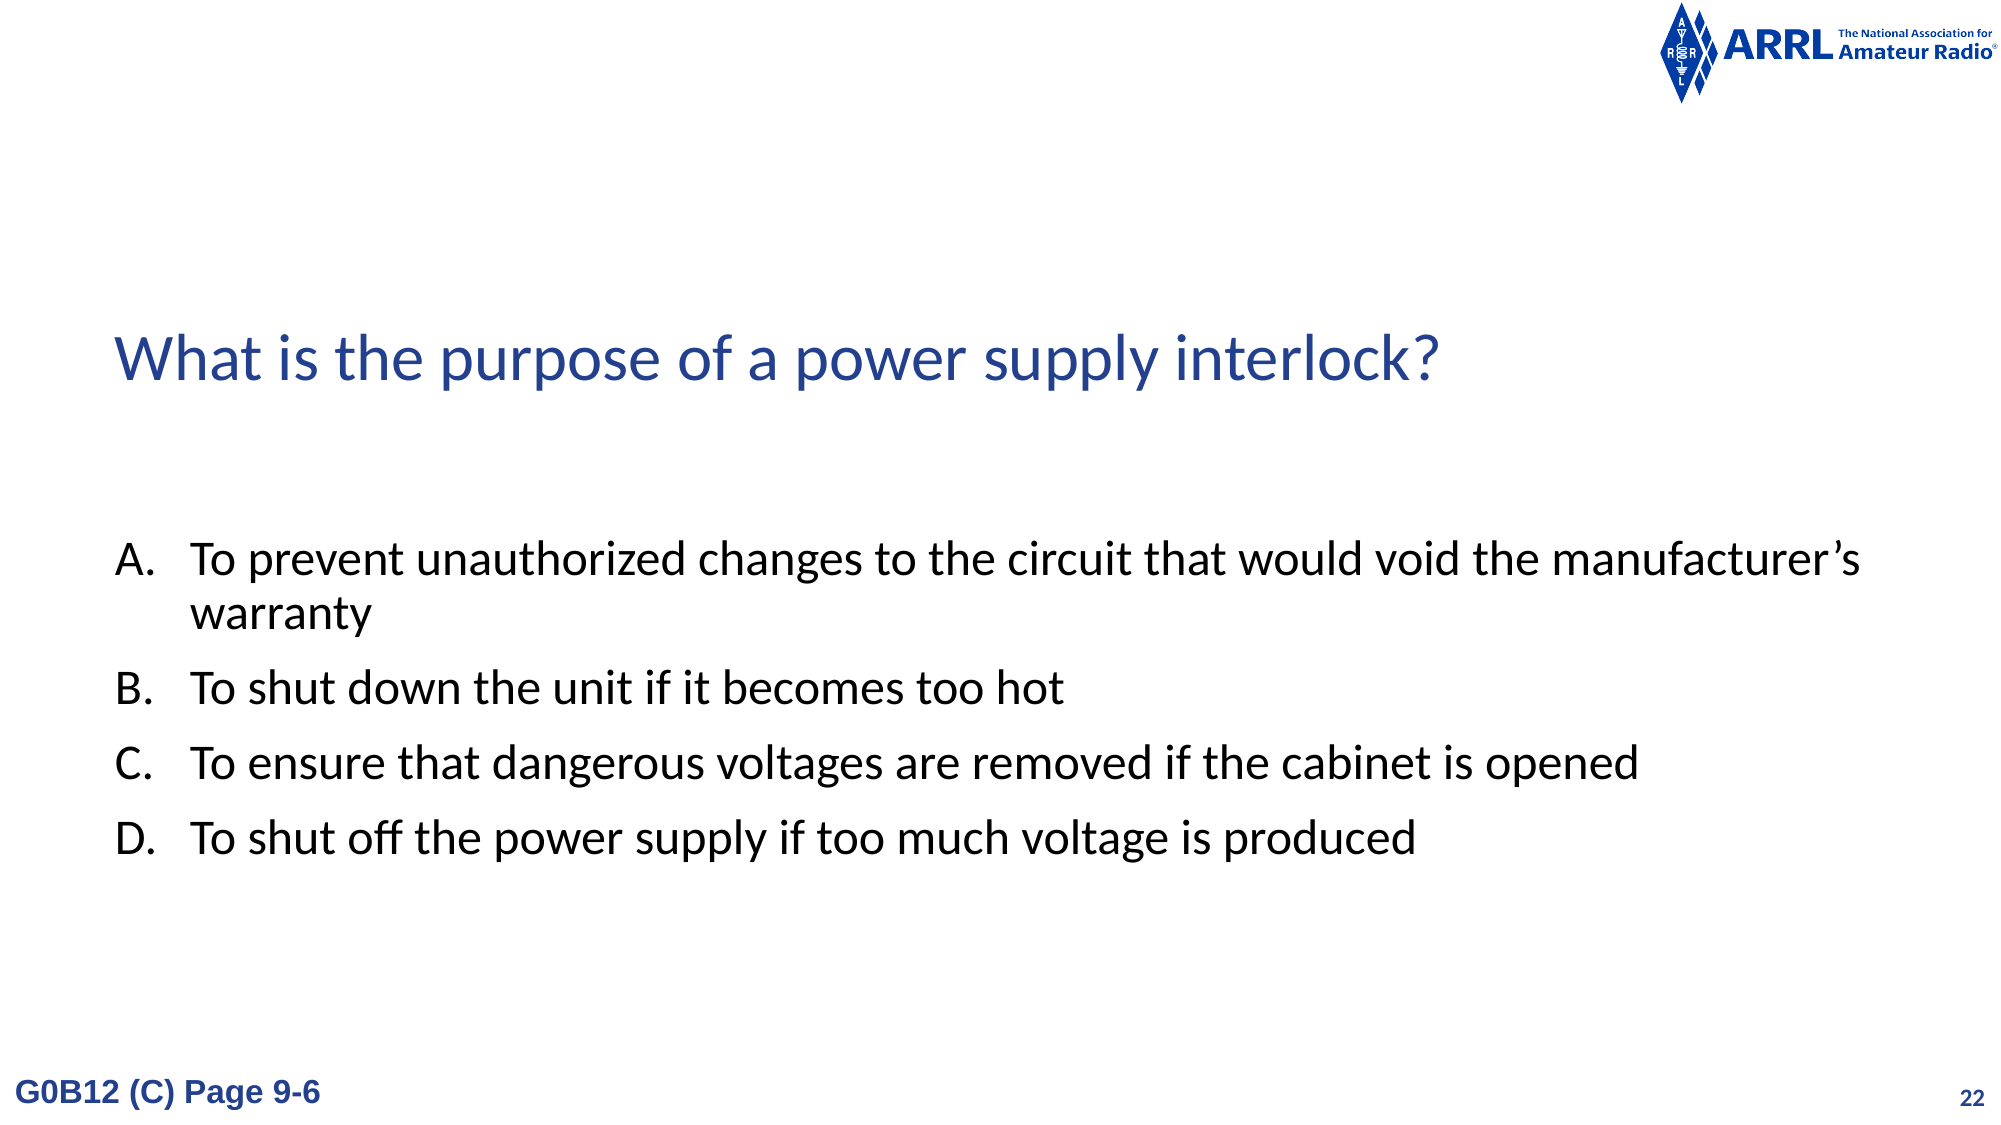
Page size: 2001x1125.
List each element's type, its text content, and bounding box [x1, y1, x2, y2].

title What is the purpose of a power supply interlock? [99, 249, 1900, 468]
text_box 22 [1875, 1074, 2000, 1120]
text_box G0B12 (C) Page 9-6 [0, 1062, 1313, 1118]
list To prevent unauthorized changes to the circuit that would void the manufacturer’s warranty To shut down the unit if it becomes too hot To ensure that dangerous voltages are removed if the cabinet is opened To shut off the power supply if too much voltage is produced [99, 525, 1900, 1005]
picture [1658, 0, 1999, 106]
